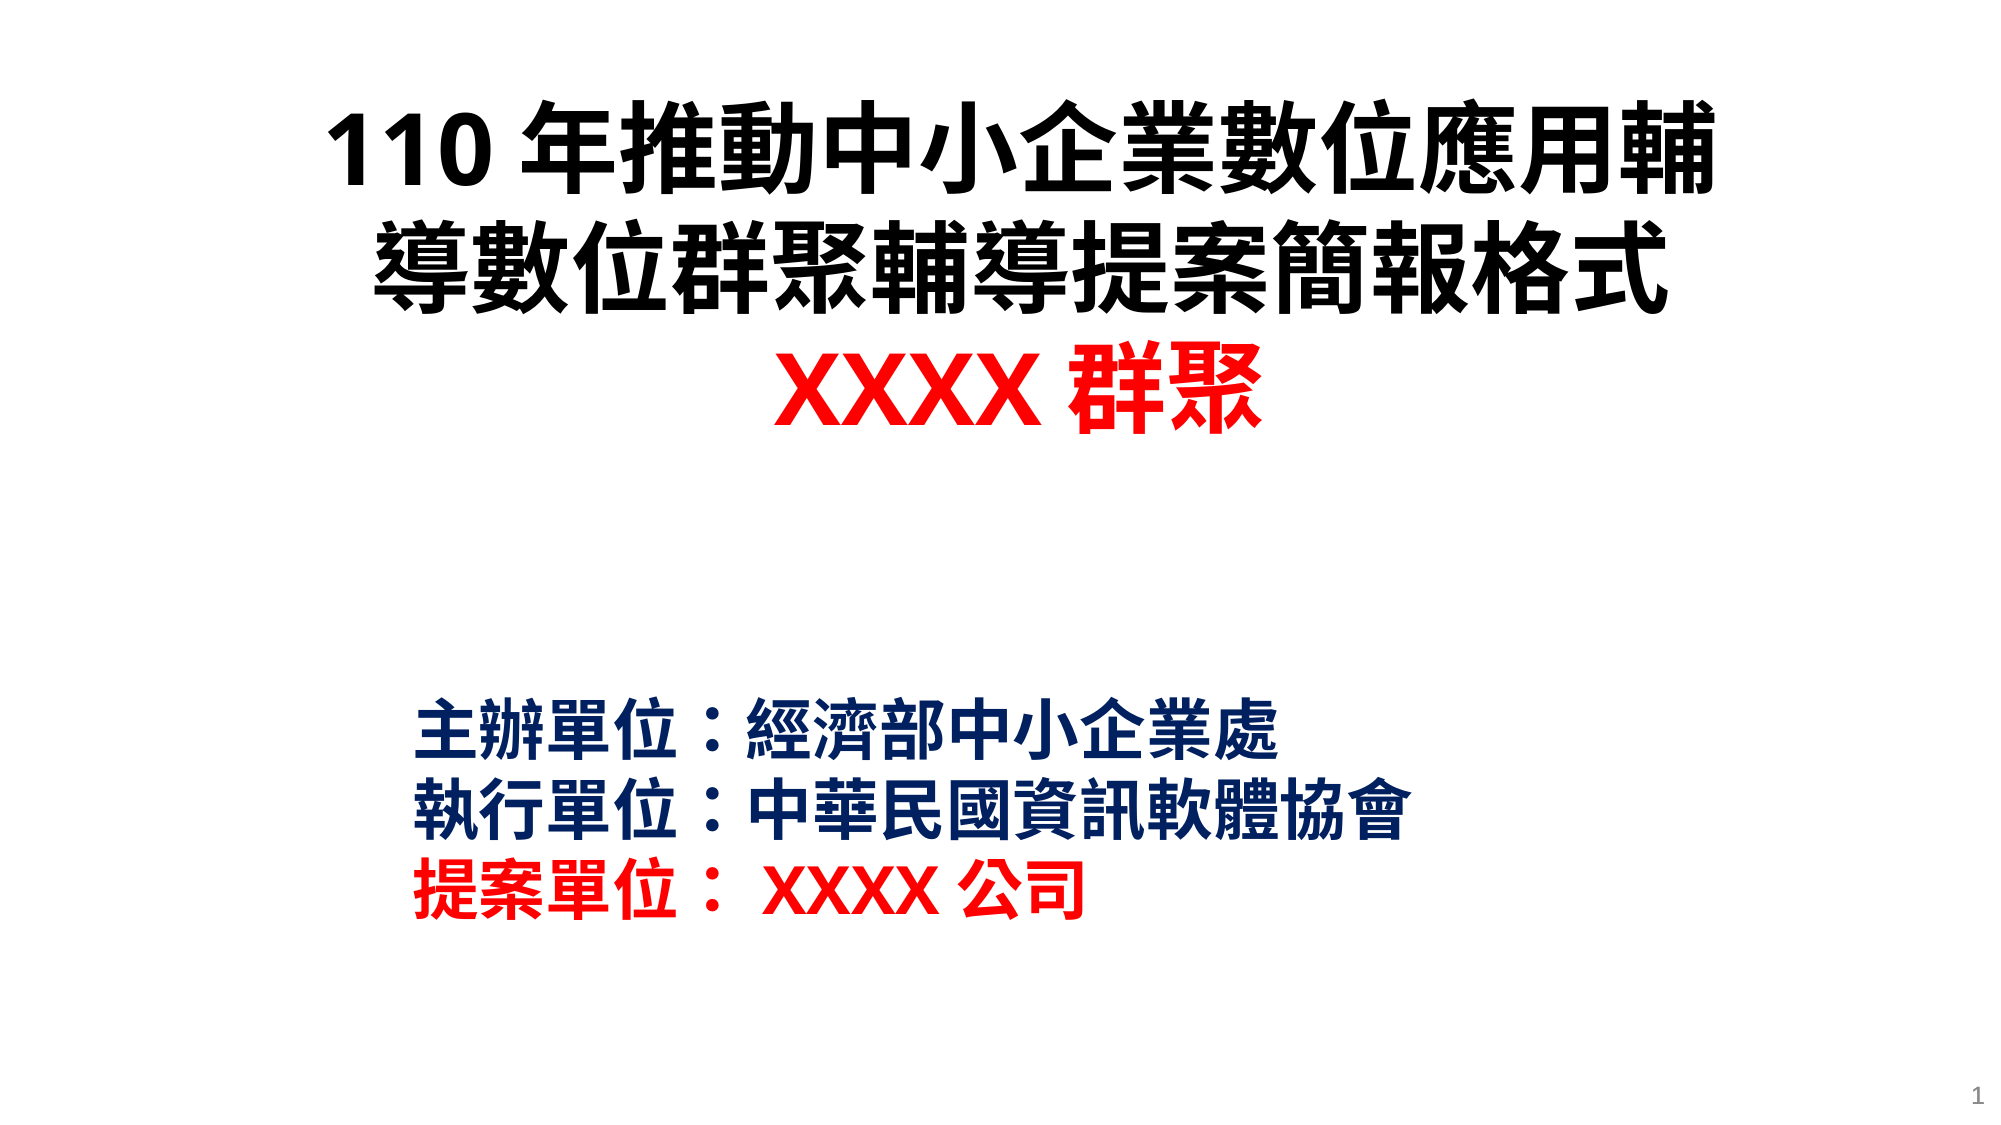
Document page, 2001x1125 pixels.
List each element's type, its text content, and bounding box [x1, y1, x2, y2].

text_box 110年推動中小企業數位應用輔導數位群聚輔導提案簡報格式 XXXX群聚 [264, 78, 1777, 453]
text_box 主辦單位：經濟部中小企業處 執行單位：中華民國資訊軟體協會 提案單位：XXXX公司 [397, 680, 1533, 936]
slide_number 1 [1550, 1065, 2000, 1125]
